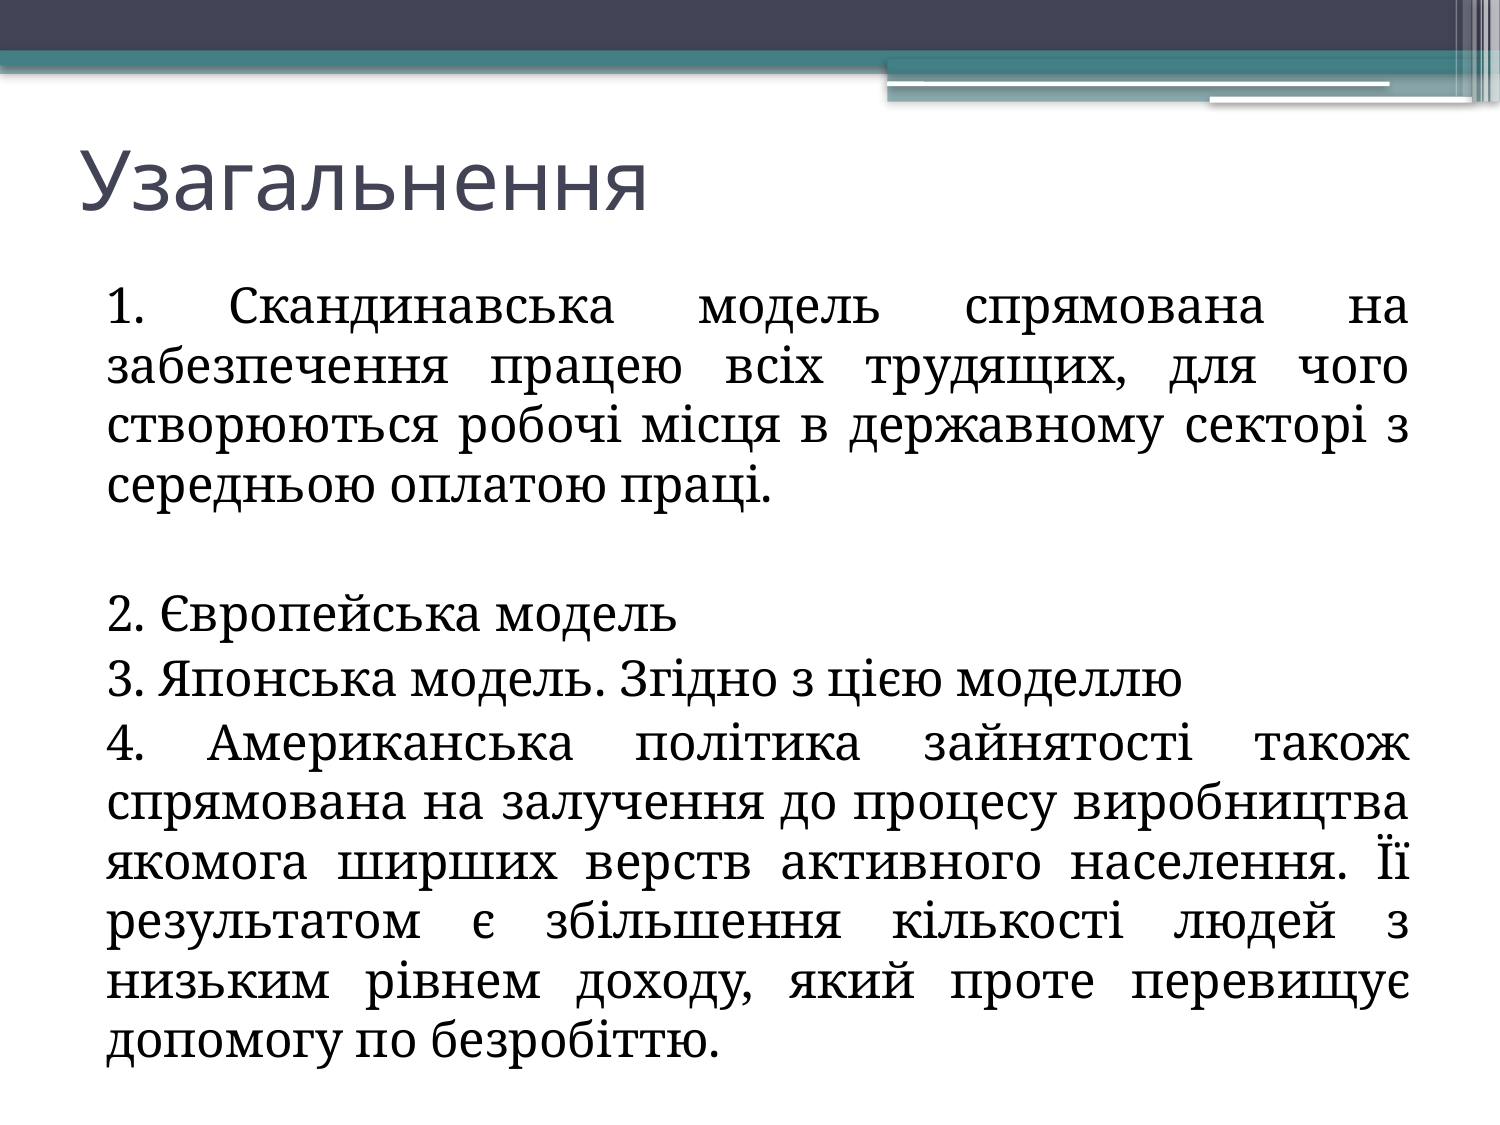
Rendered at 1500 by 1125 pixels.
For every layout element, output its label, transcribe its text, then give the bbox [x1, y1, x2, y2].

list 1. Скандинавська модель спрямована на забезпечення працею всіх трудящих, для чого створюються робочі місця в державному секторі з середньою оплатою праці. 2. Європейська модель 3. Японська модель. Згідно з цією моделлю 4. Американська політика зайнятості також спрямована на залучення до процесу виробництва якомога ширших верств активного населення. Її результатом є збільшення кількості людей з низьким рівнем доходу, який проте перевищує допомогу по безробіттю. [75, 267, 1425, 1079]
title Узагальнення [64, 90, 1415, 265]
